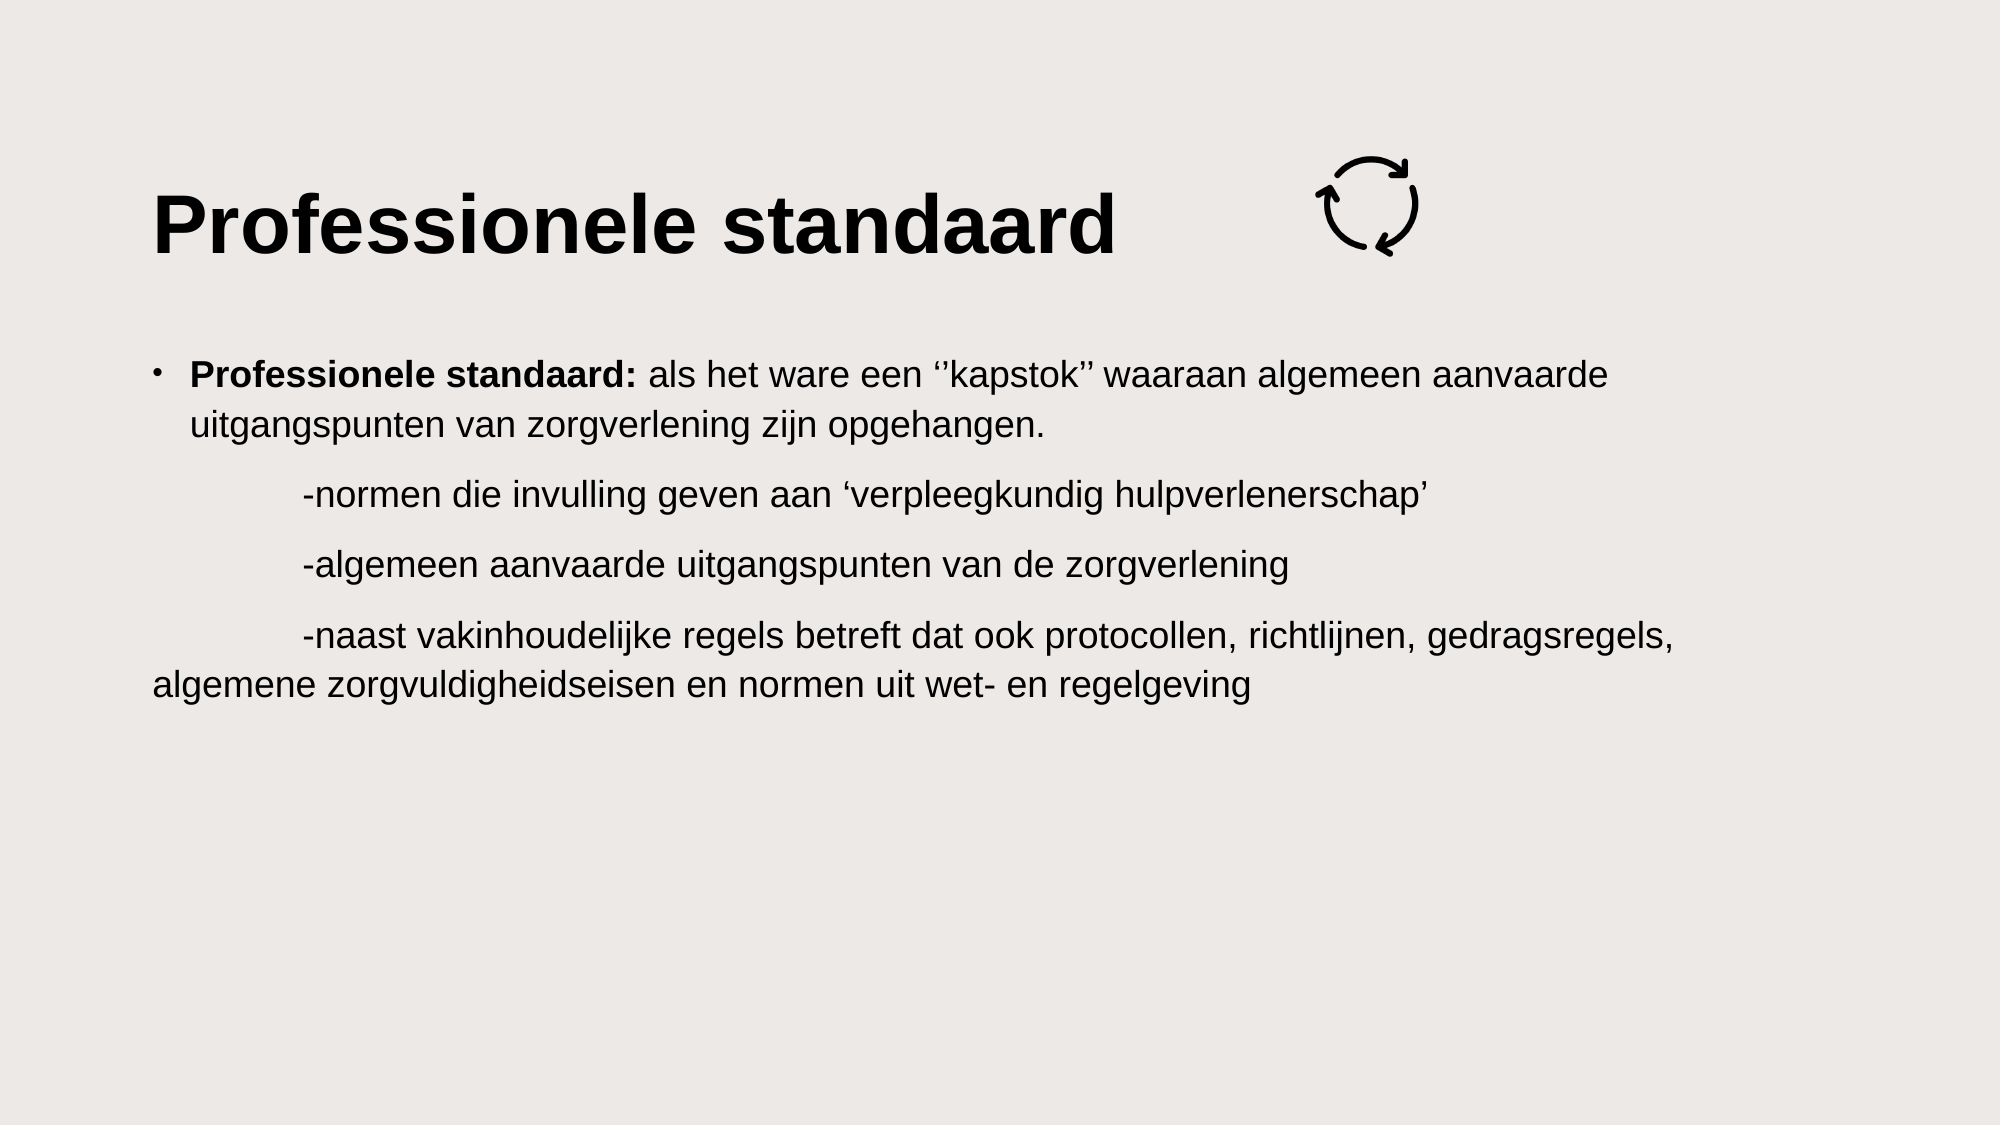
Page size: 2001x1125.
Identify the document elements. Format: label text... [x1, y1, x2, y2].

list Professionele standaard: als het ware een ‘’kapstok’’ waaraan algemeen aanvaarde uitgangspunten van zorgverlening zijn opgehangen. -normen die invulling geven aan ‘verpleegkundig hulpverlenerschap’ -algemeen aanvaarde uitgangspunten van de zorgverlening -naast vakinhoudelijke regels betreft dat ook protocollen, richtlijnen, gedragsregels, algemene zorgvuldigheidseisen en normen uit wet- en regelgeving [137, 338, 1863, 1014]
picture [1293, 129, 1444, 280]
title Professionele standaard [137, 95, 1863, 280]
